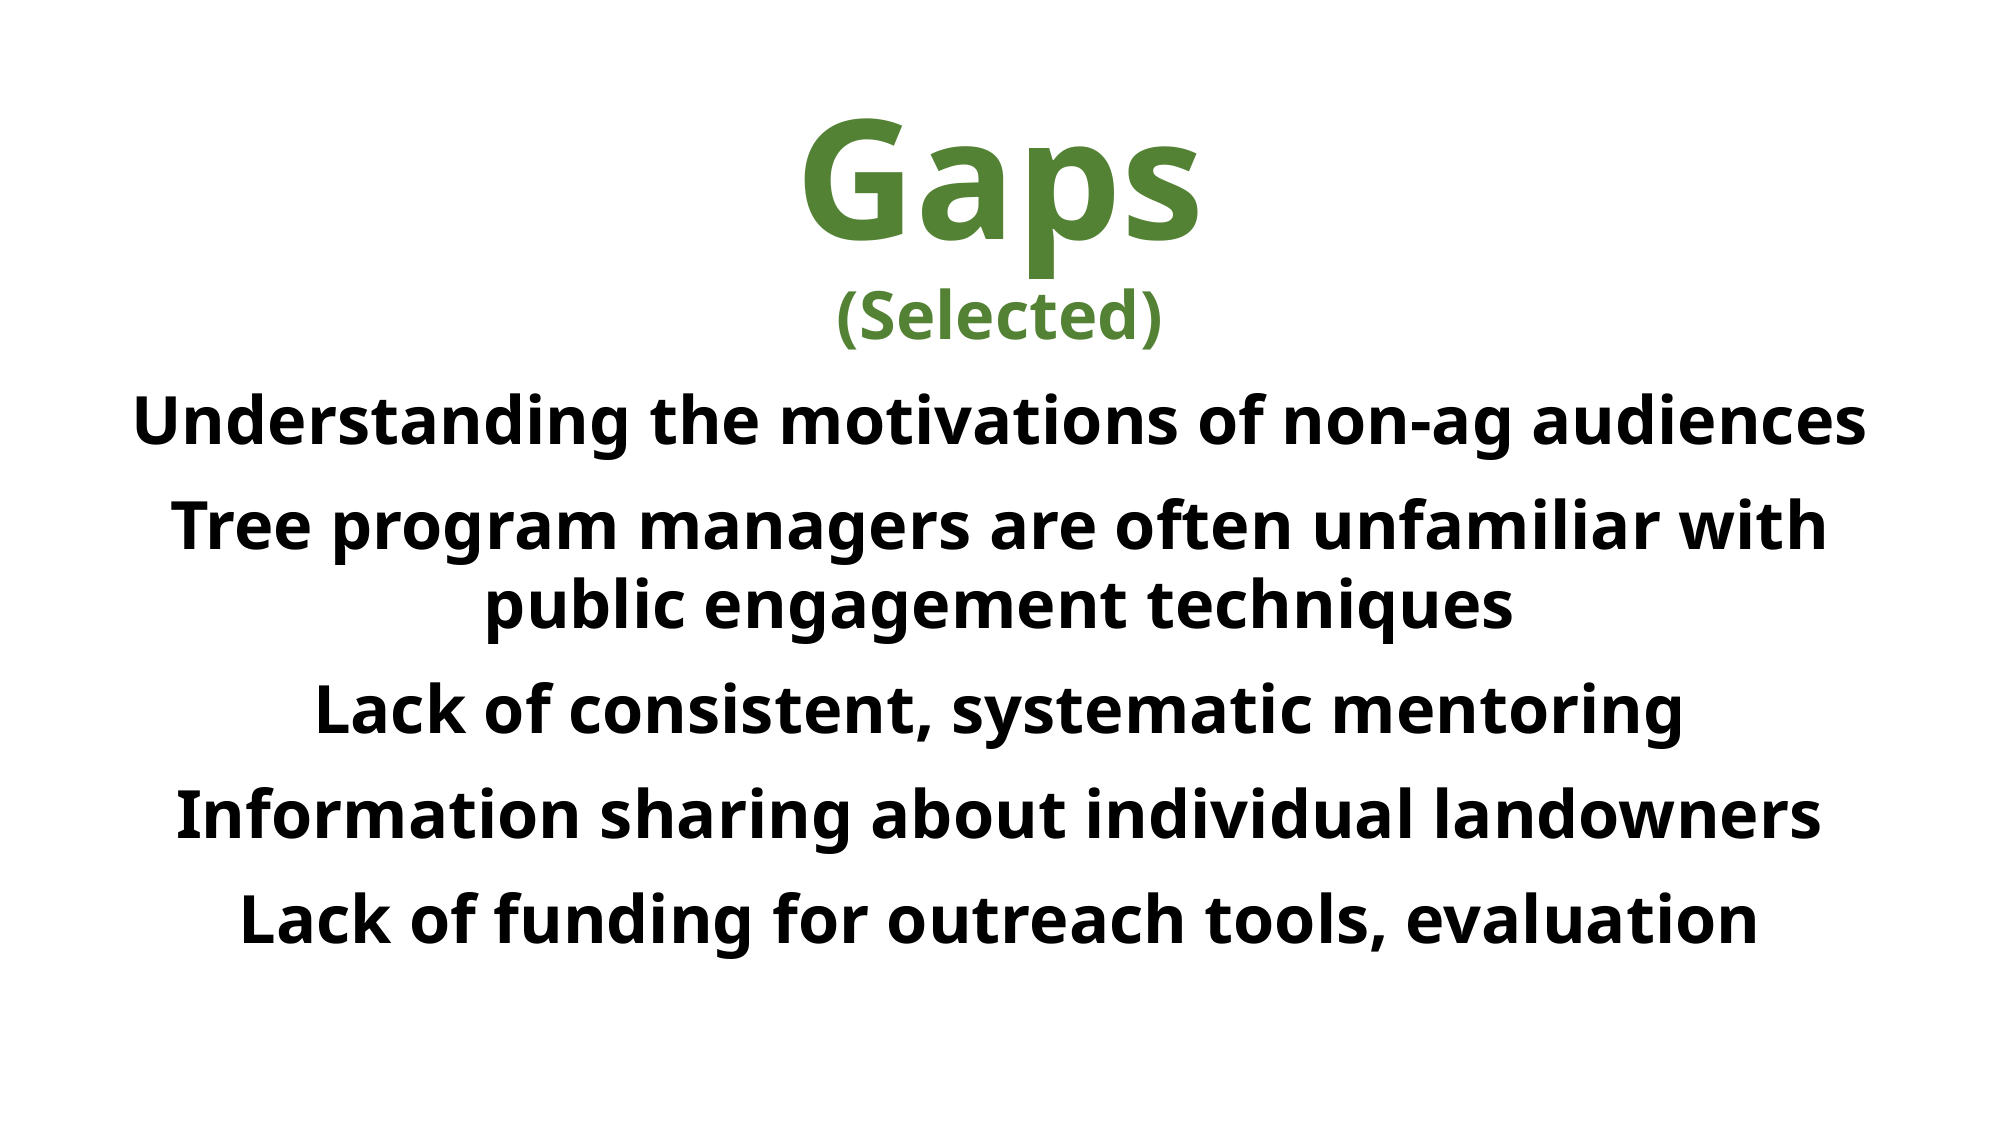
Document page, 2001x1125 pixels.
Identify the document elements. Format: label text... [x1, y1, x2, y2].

text_box Gaps (Selected) Understanding the motivations of non-ag audiences Tree program managers are often unfamiliar with public engagement techniques Lack of consistent, systematic mentoring Information sharing about individual landowners Lack of funding for outreach tools, evaluation [108, 65, 1892, 1025]
